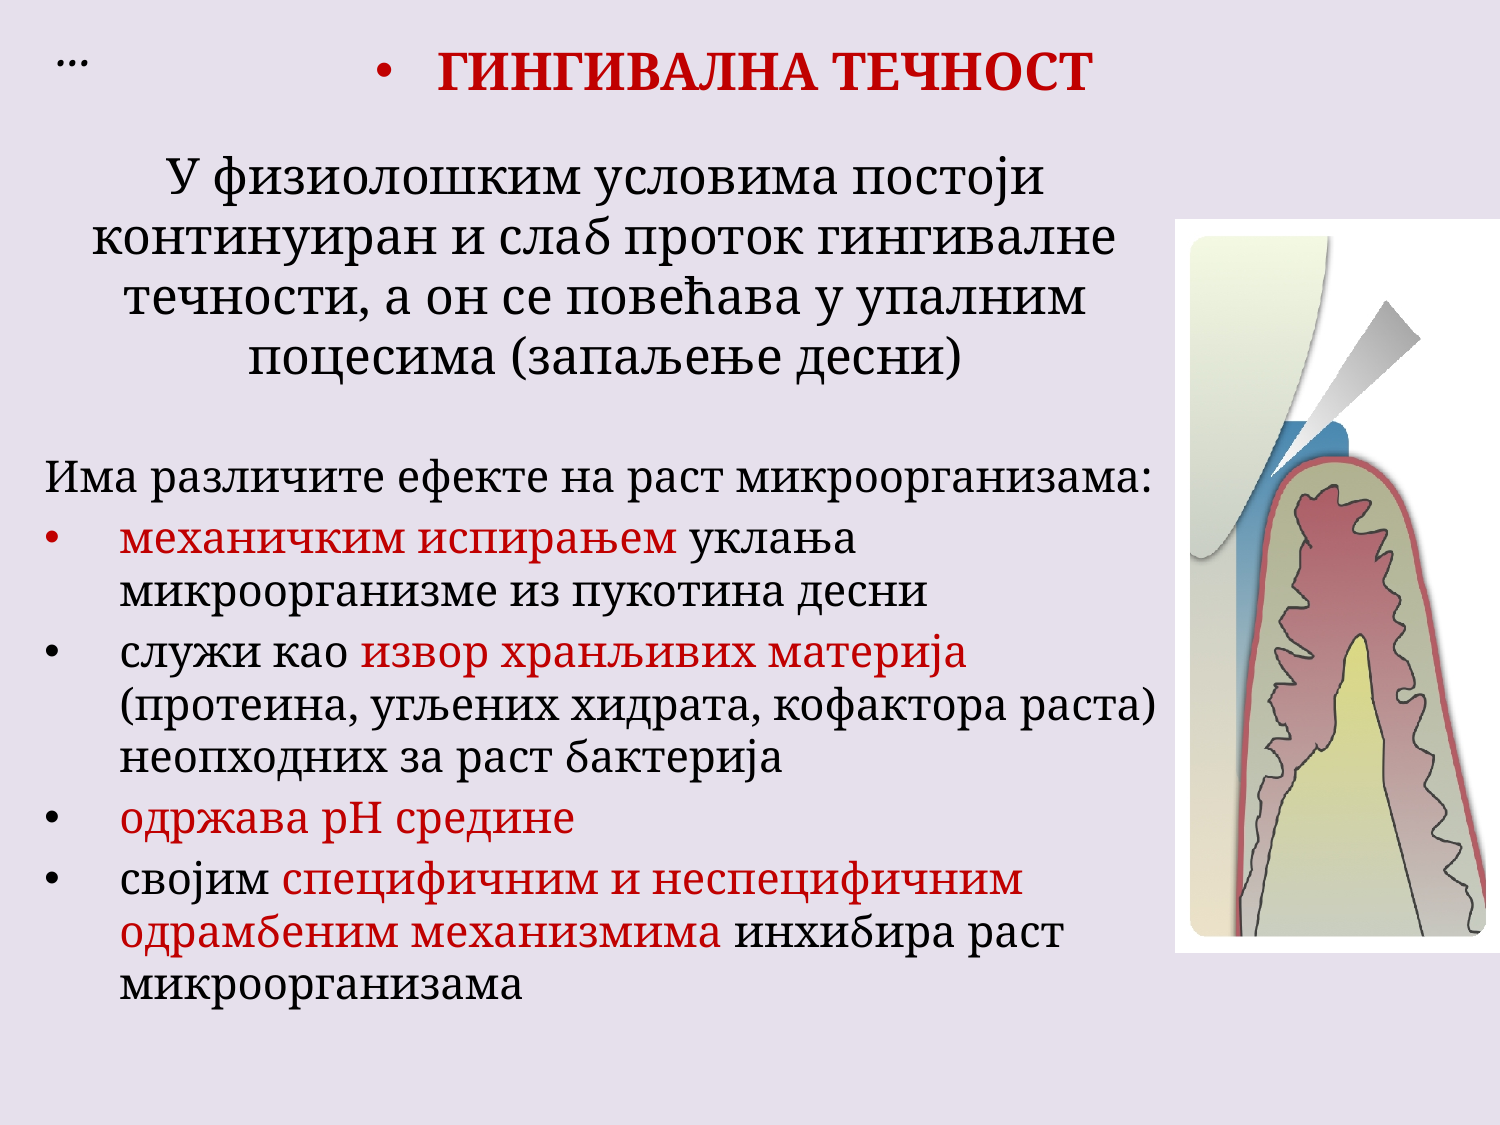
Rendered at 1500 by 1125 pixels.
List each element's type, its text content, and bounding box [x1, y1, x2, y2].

list У физиолошким условима постоји континуиран и слаб проток гингивалне течности, а он се повећава у упалним поцесима (запаљење десни) Има различите ефекте на раст микроорганизама: механичким испирањем уклања микроорганизме из пукотина десни служи као извор хранљивих материја (протеина, угљених хидрата, кофактора раста) неопходних за раст бактерија одржава pH средине својим специфичним и неспецифичним одрамбеним механизмима инхибира раст микроорганизама [29, 136, 1182, 1033]
title ... [40, 18, 1392, 76]
text_box ГИНГИВАЛНА ТЕЧНОСТ [360, 30, 1148, 109]
picture [1174, 219, 1500, 953]
